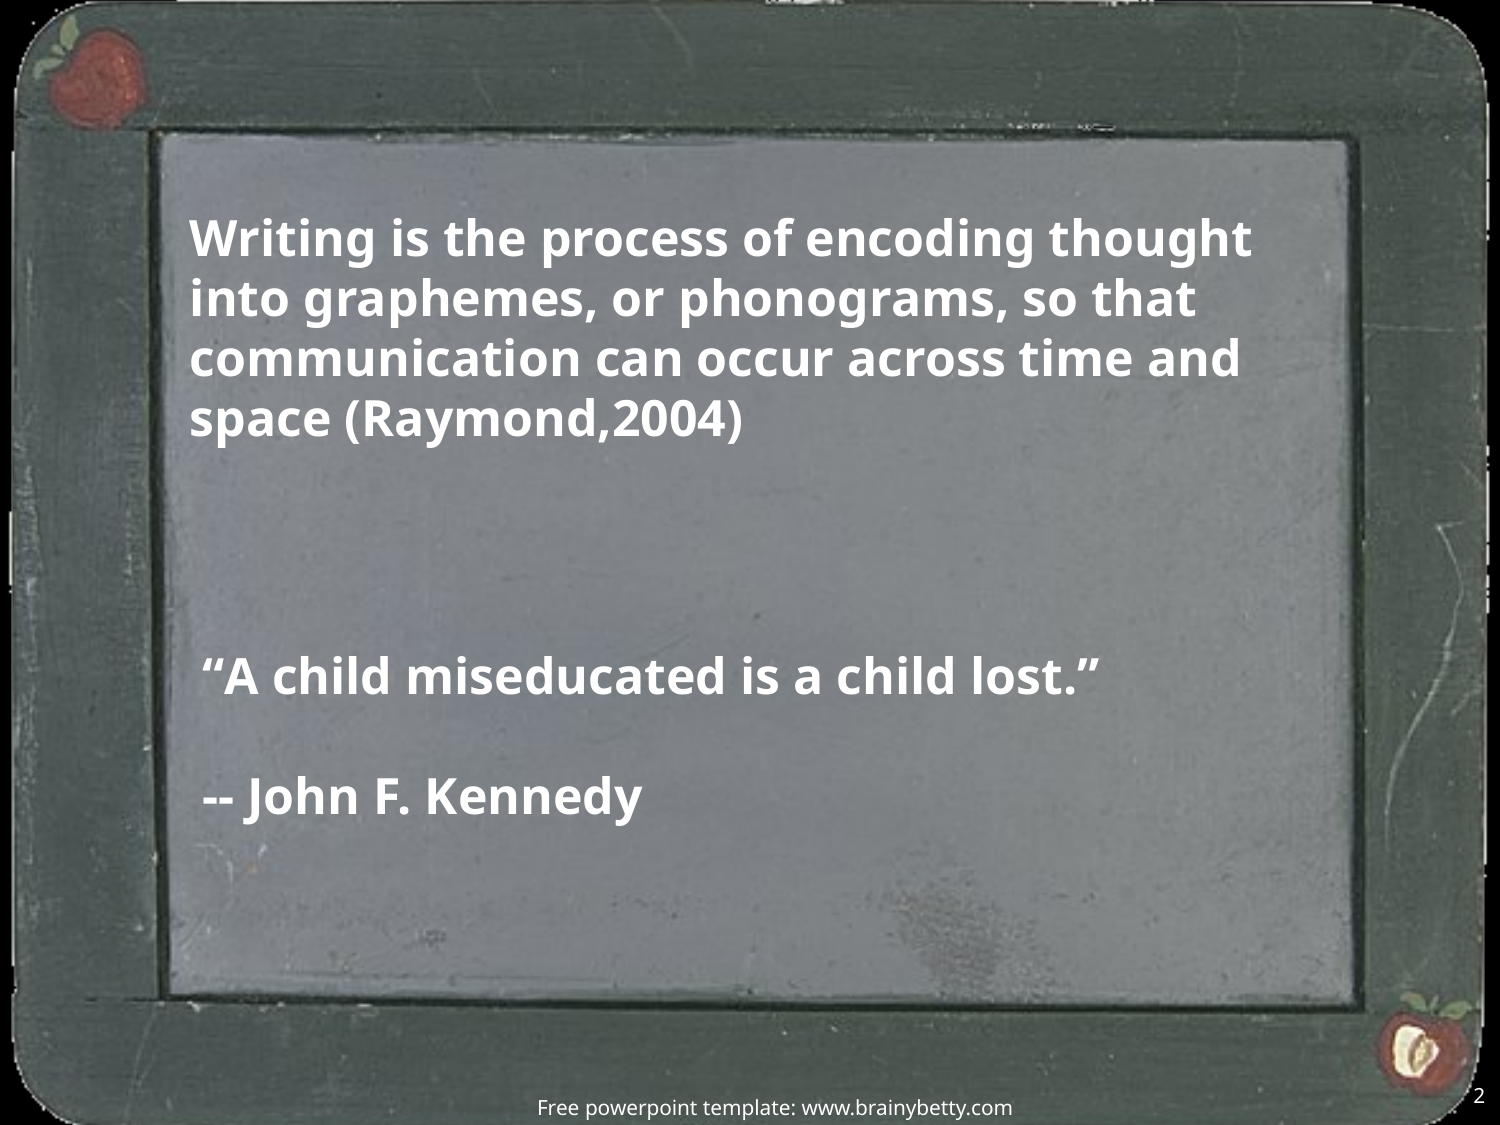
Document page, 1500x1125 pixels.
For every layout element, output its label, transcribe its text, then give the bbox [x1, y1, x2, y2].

footer Free powerpoint template: www.brainybetty.com [374, 1087, 1176, 1125]
slide_number 2 [1249, 1074, 1500, 1125]
text_box “A child miseducated is a child lost.” -- John F. Kennedy [187, 637, 1338, 833]
title Writing is the process of encoding thought into graphemes, or phonograms, so that communication can occur across time and space (Raymond,2004) [174, 137, 1338, 576]
picture [0, 0, 1500, 1125]
